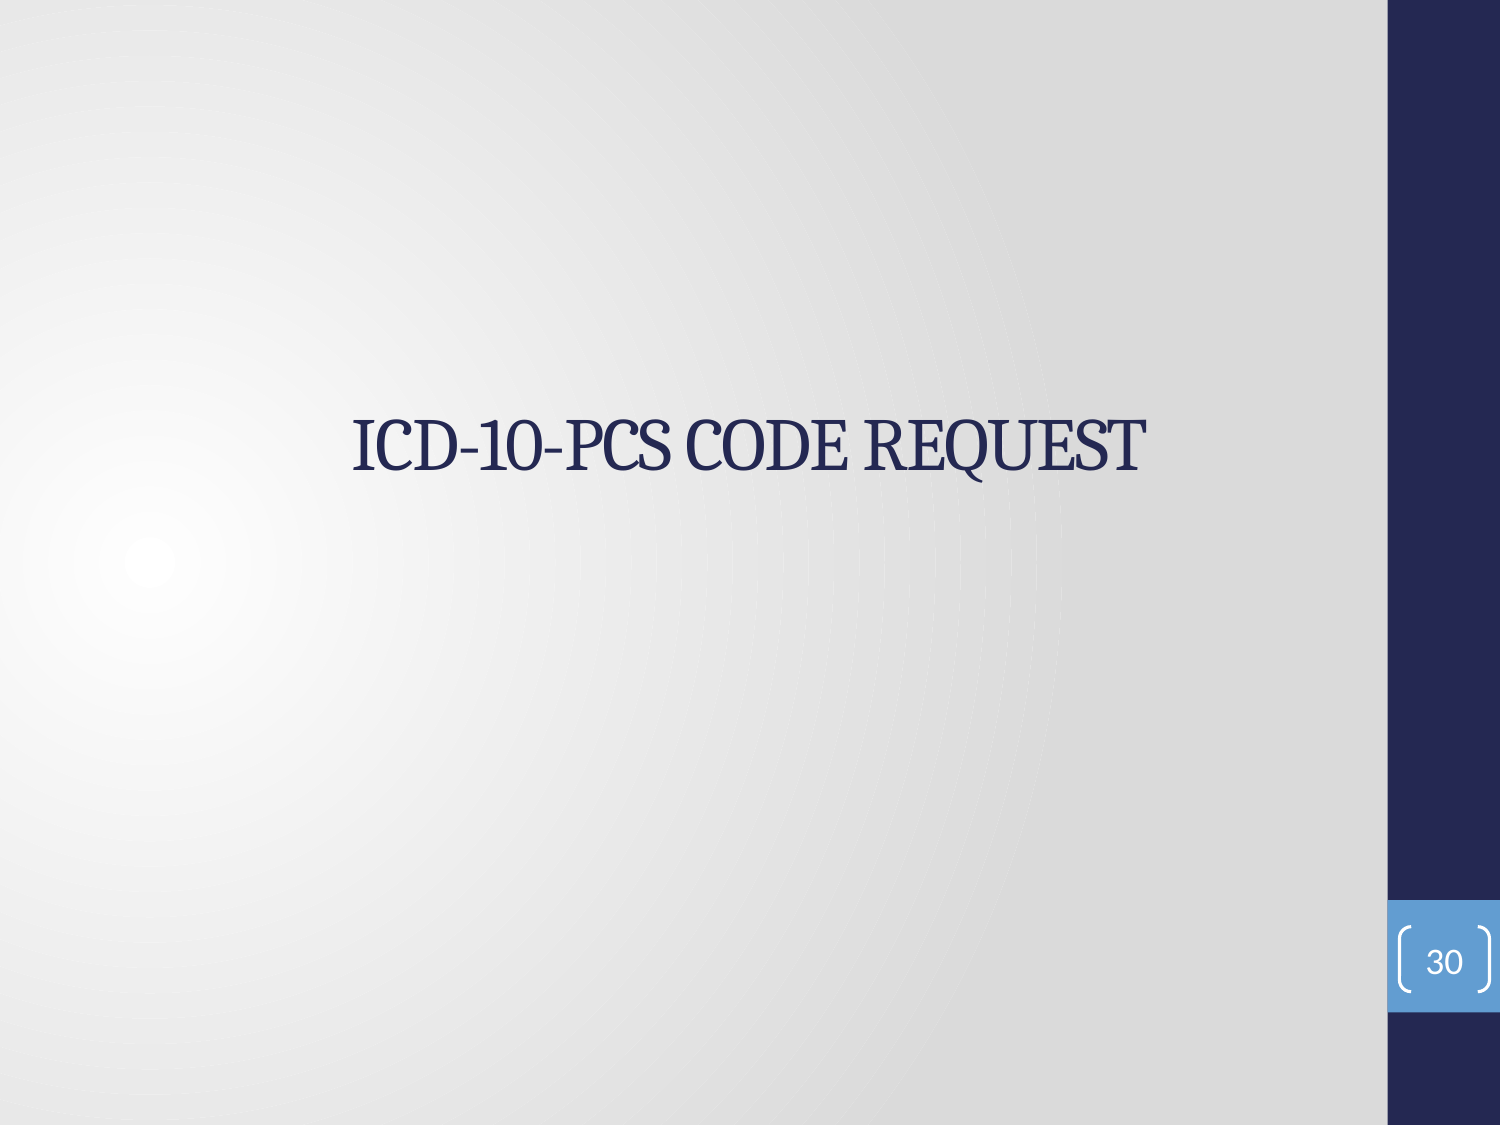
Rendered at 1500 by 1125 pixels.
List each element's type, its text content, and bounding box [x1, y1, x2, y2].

slide_number 30 [1397, 925, 1492, 994]
title ICD-10-PCS Code REQUEST [112, 387, 1388, 611]
